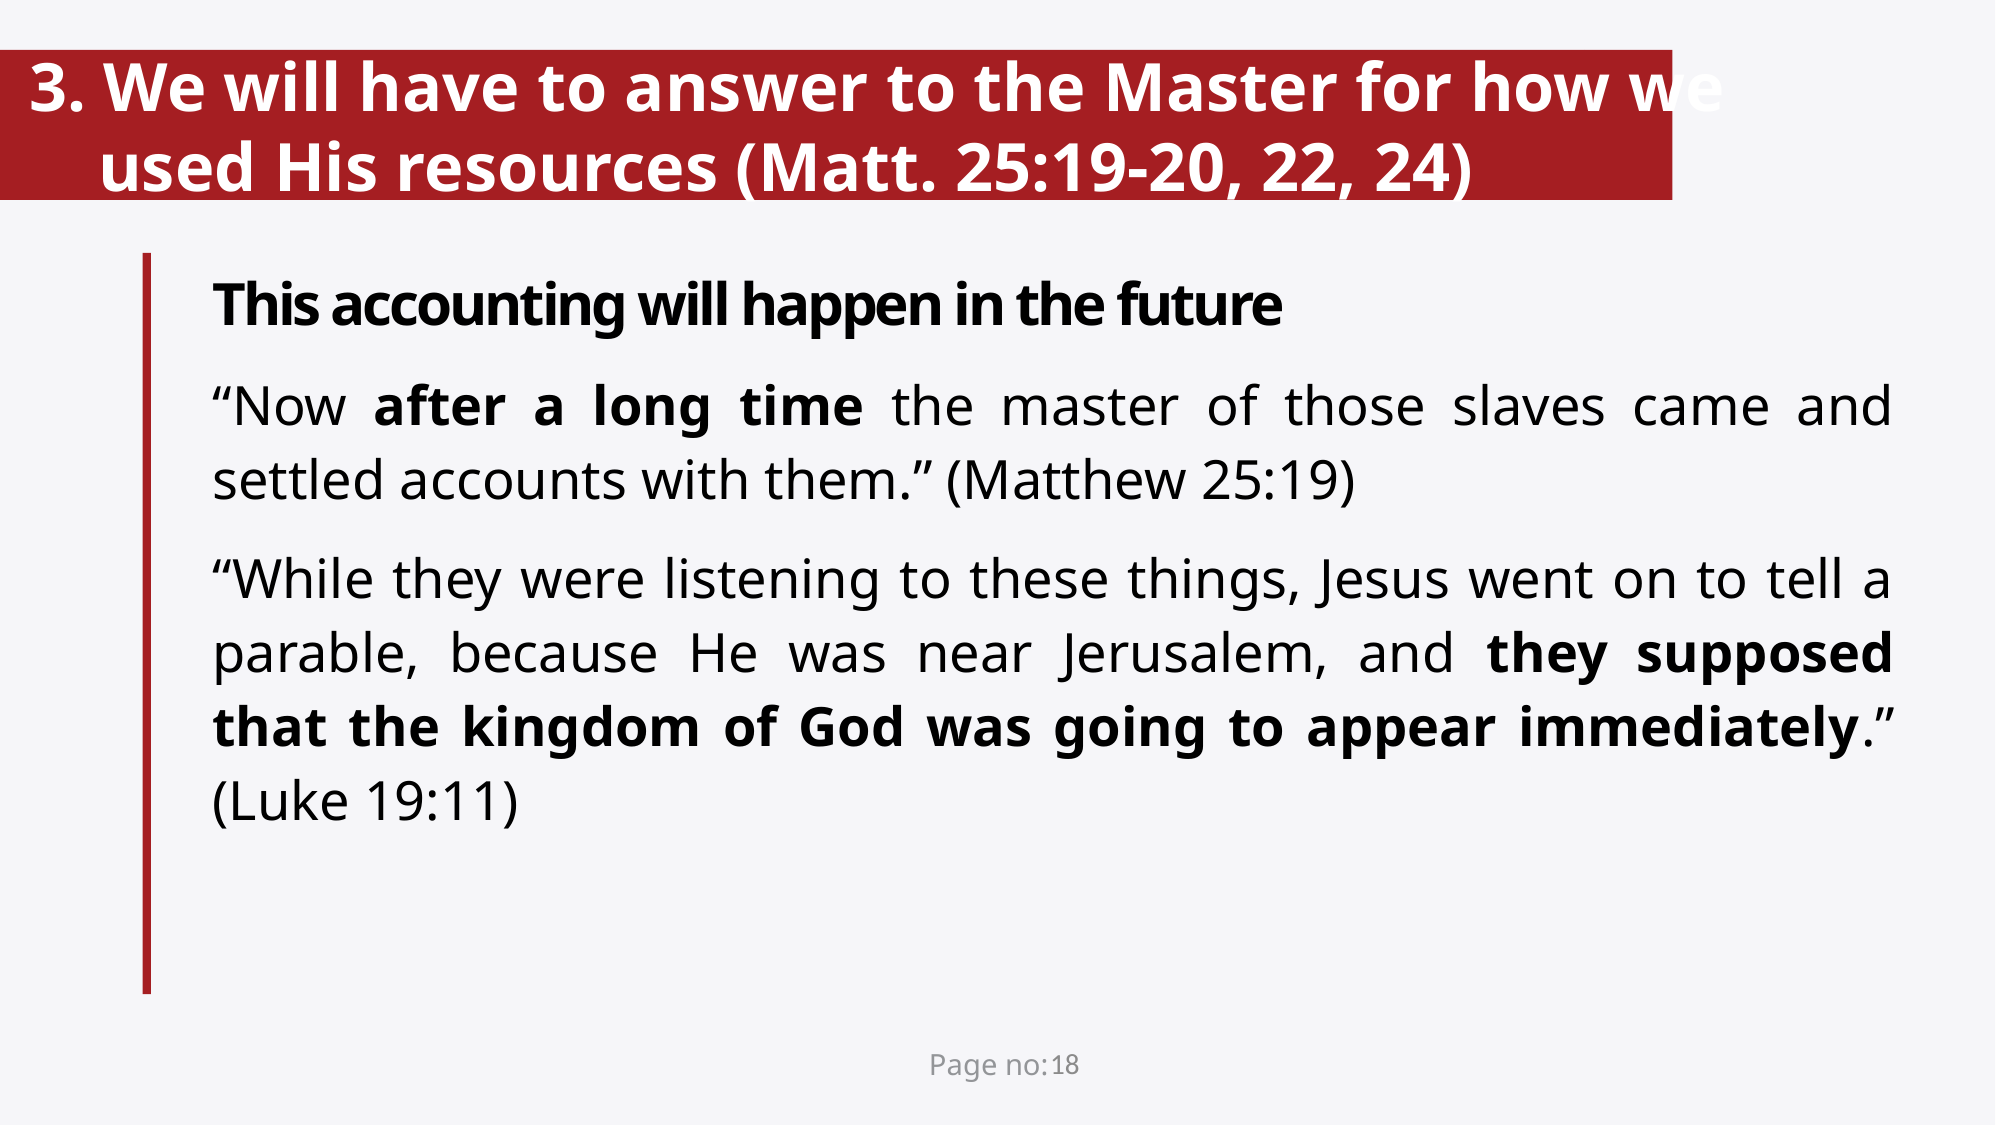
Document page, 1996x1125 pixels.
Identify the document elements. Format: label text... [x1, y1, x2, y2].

subtitle This accounting will happen in the future “Now after a long time the master of those slaves came and settled accounts with them.” (Matthew 25:19) “While they were listening to these things, Jesus went on to tell a parable, because He was near Jerusalem, and they supposed that the kingdom of God was going to appear immediately.” (Luke 19:11) [197, 249, 1910, 1000]
text_box [1583, 188, 1675, 202]
text_box [1583, 48, 1675, 62]
title 3. We will have to answer to the Master for how we used His resources (Matt. 25:19-20, 22, 24) [14, 62, 1810, 188]
